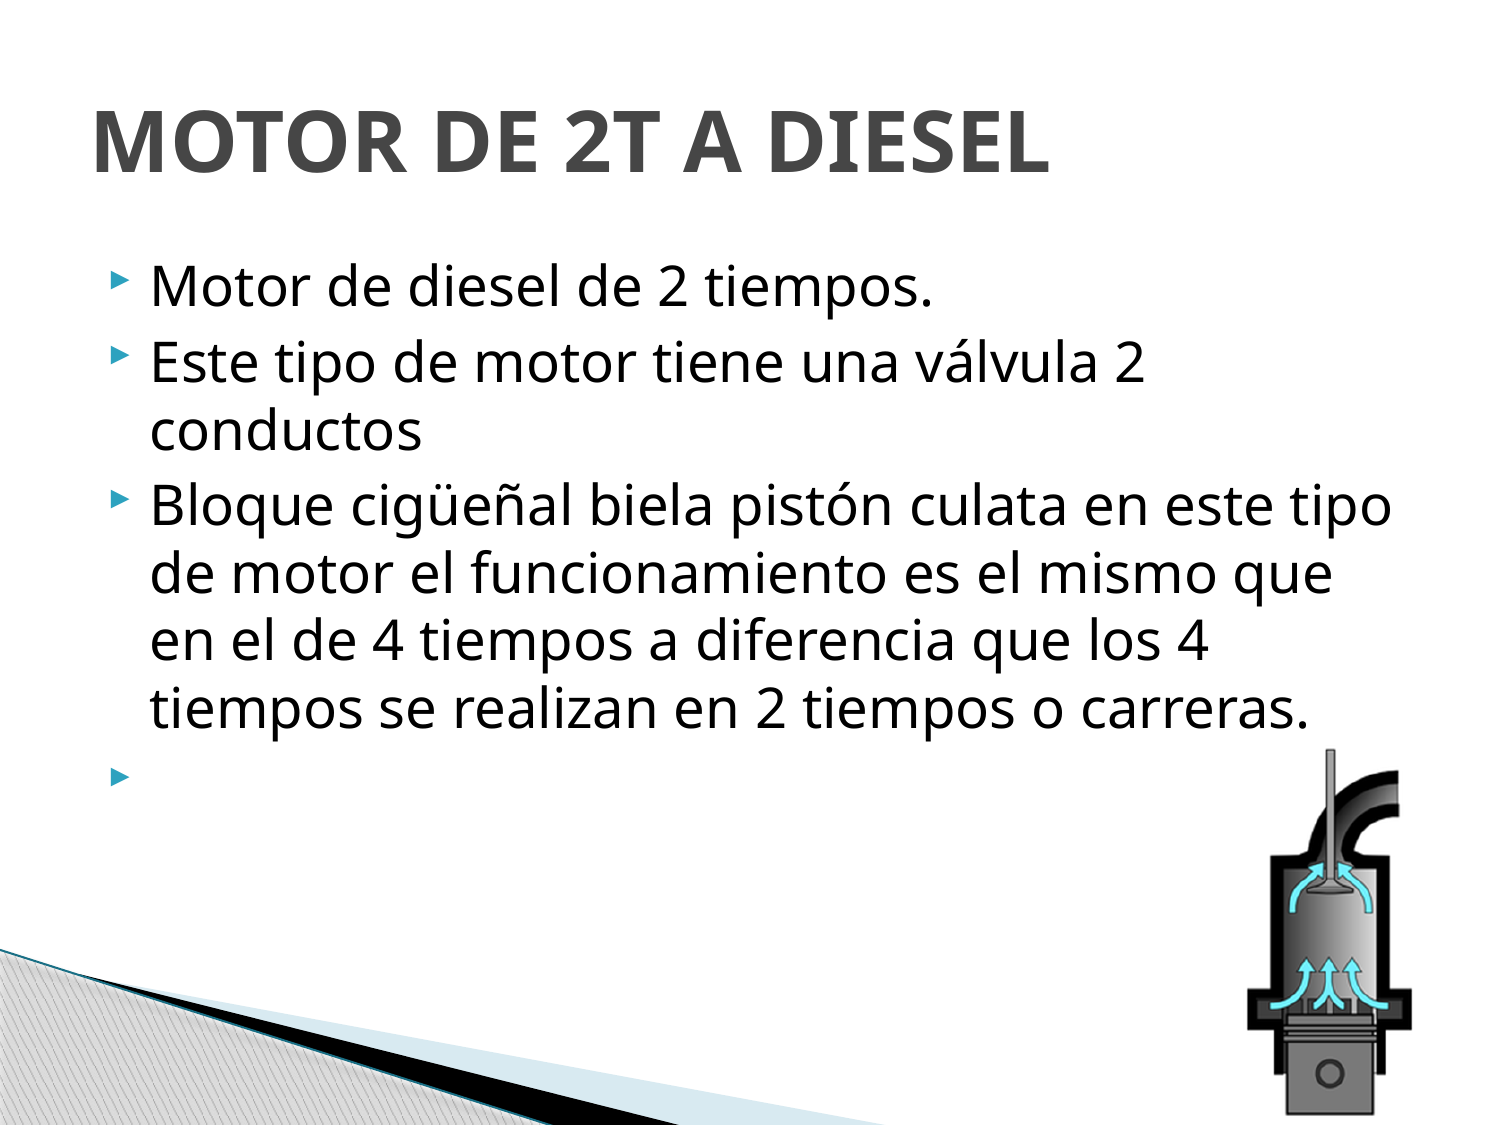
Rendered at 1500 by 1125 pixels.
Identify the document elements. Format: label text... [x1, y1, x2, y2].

picture [1230, 741, 1429, 1125]
title MOTOR DE 2T A DIESEL [75, 45, 1425, 233]
list Motor de diesel de 2 tiempos. Este tipo de motor tiene una válvula 2 conductos Bloque cigüeñal biela pistón culata en este tipo de motor el funcionamiento es el mismo que en el de 4 tiempos a diferencia que los 4 tiempos se realizan en 2 tiempos o carreras. [75, 243, 1425, 986]
